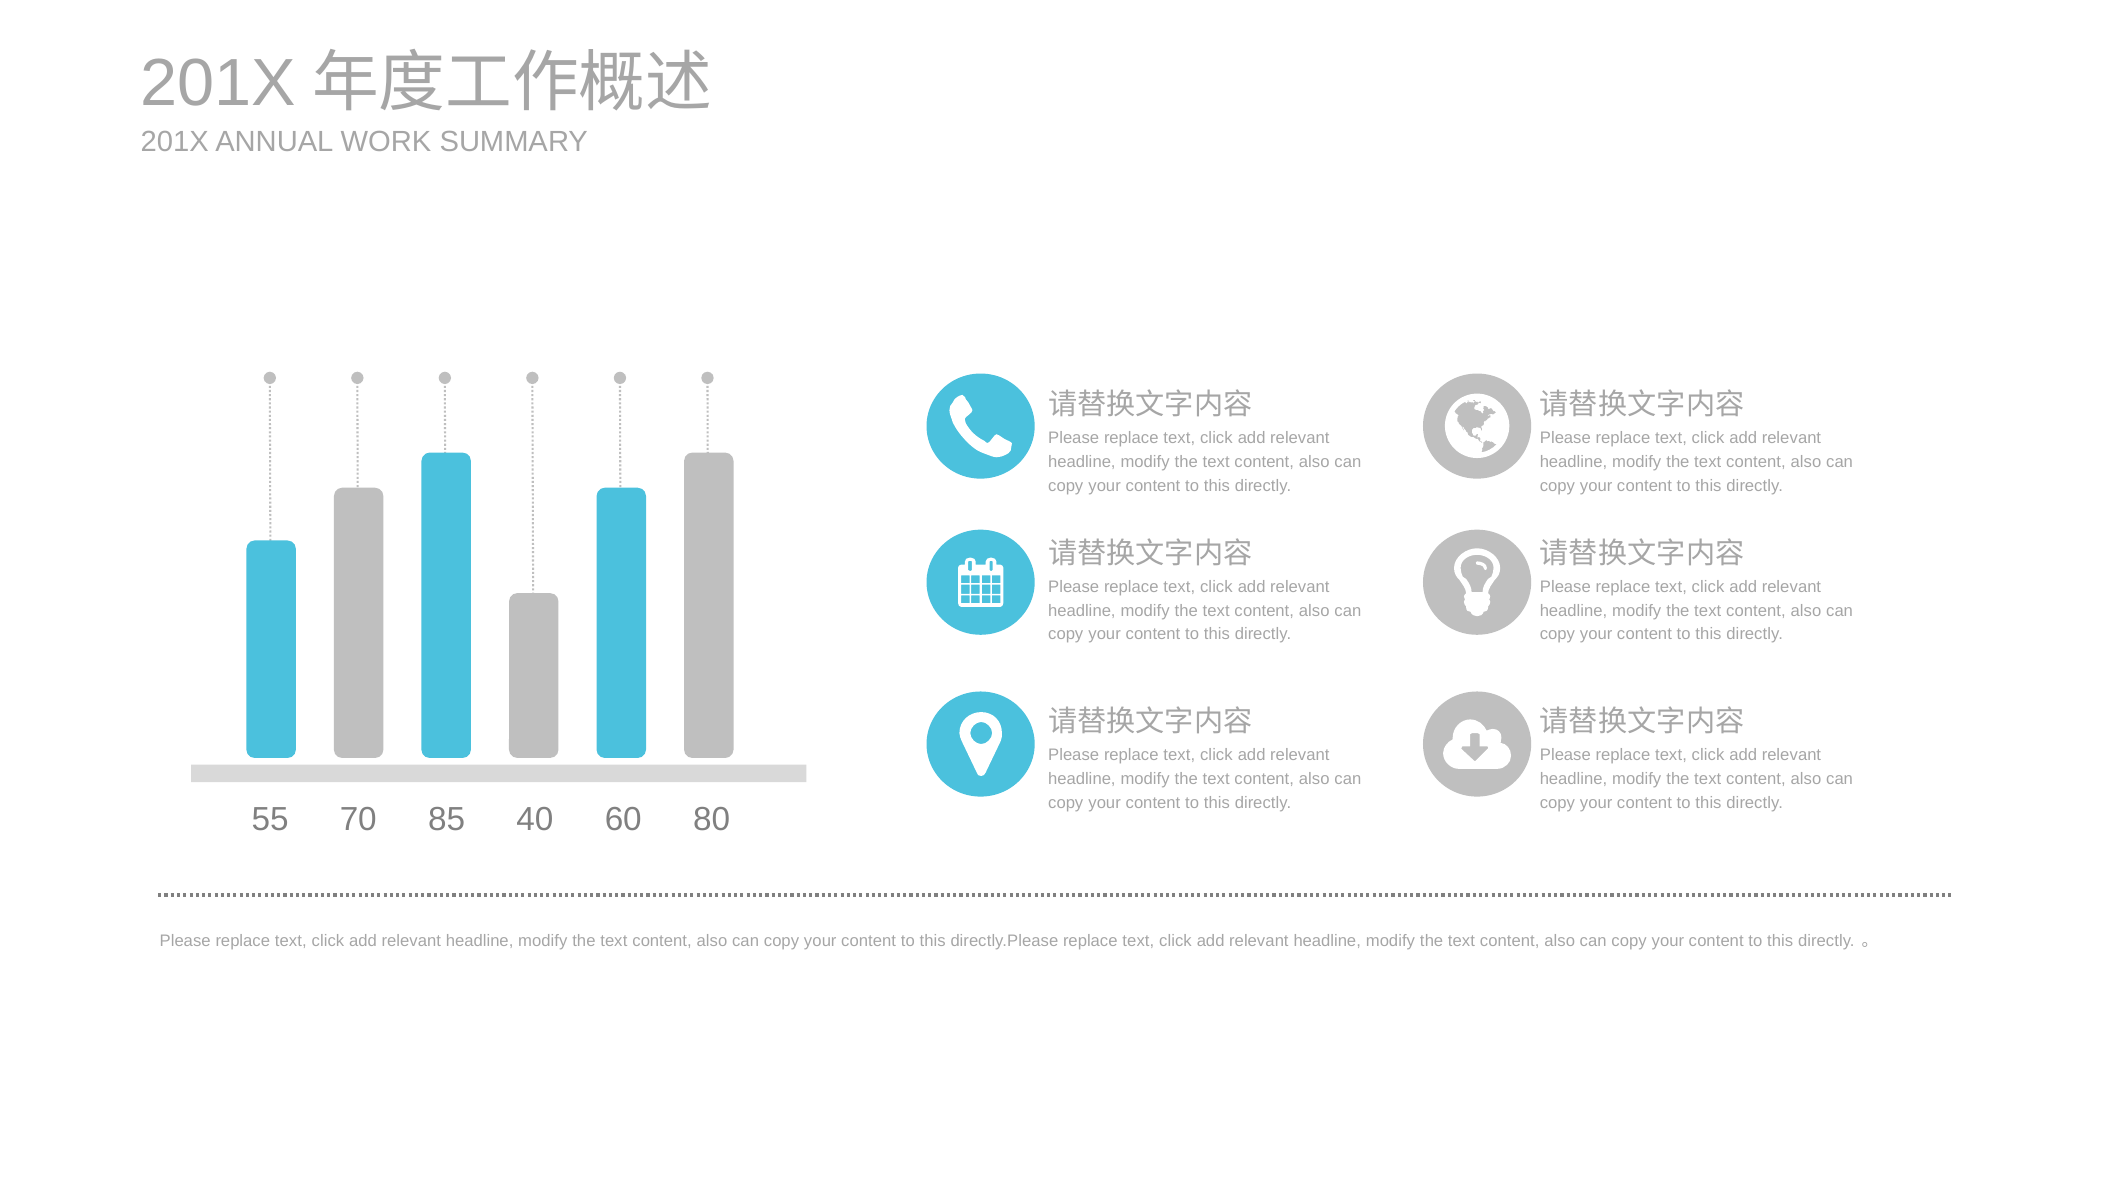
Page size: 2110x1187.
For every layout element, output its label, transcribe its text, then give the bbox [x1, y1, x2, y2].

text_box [926, 691, 1035, 797]
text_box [509, 377, 559, 758]
text_box 201X年度工作概述 [140, 38, 789, 119]
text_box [1048, 527, 1383, 643]
text_box 80 [692, 789, 731, 837]
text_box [1048, 695, 1383, 811]
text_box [333, 377, 384, 758]
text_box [1048, 378, 1392, 494]
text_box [1422, 691, 1532, 797]
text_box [1539, 378, 1874, 494]
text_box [1539, 527, 1874, 643]
text_box 55 [251, 789, 289, 837]
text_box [596, 377, 646, 758]
text_box 201X ANNUAL WORK SUMMARY [140, 122, 602, 158]
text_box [1539, 695, 1874, 811]
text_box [684, 377, 734, 758]
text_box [926, 373, 1035, 479]
text_box Please replace text, click add relevant headline, modify the text content, also can copy your content to this directly.Please replace text, click add relevant headline, modify the text content, also can copy your content to this directly.。 [159, 925, 1950, 950]
text_box 70 [339, 789, 377, 837]
text_box [190, 763, 807, 783]
text_box 40 [516, 789, 554, 837]
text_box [421, 377, 471, 758]
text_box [246, 377, 296, 758]
text_box 60 [604, 789, 642, 837]
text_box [926, 529, 1035, 635]
text_box 85 [428, 789, 466, 837]
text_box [1422, 529, 1532, 635]
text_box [1422, 373, 1532, 479]
